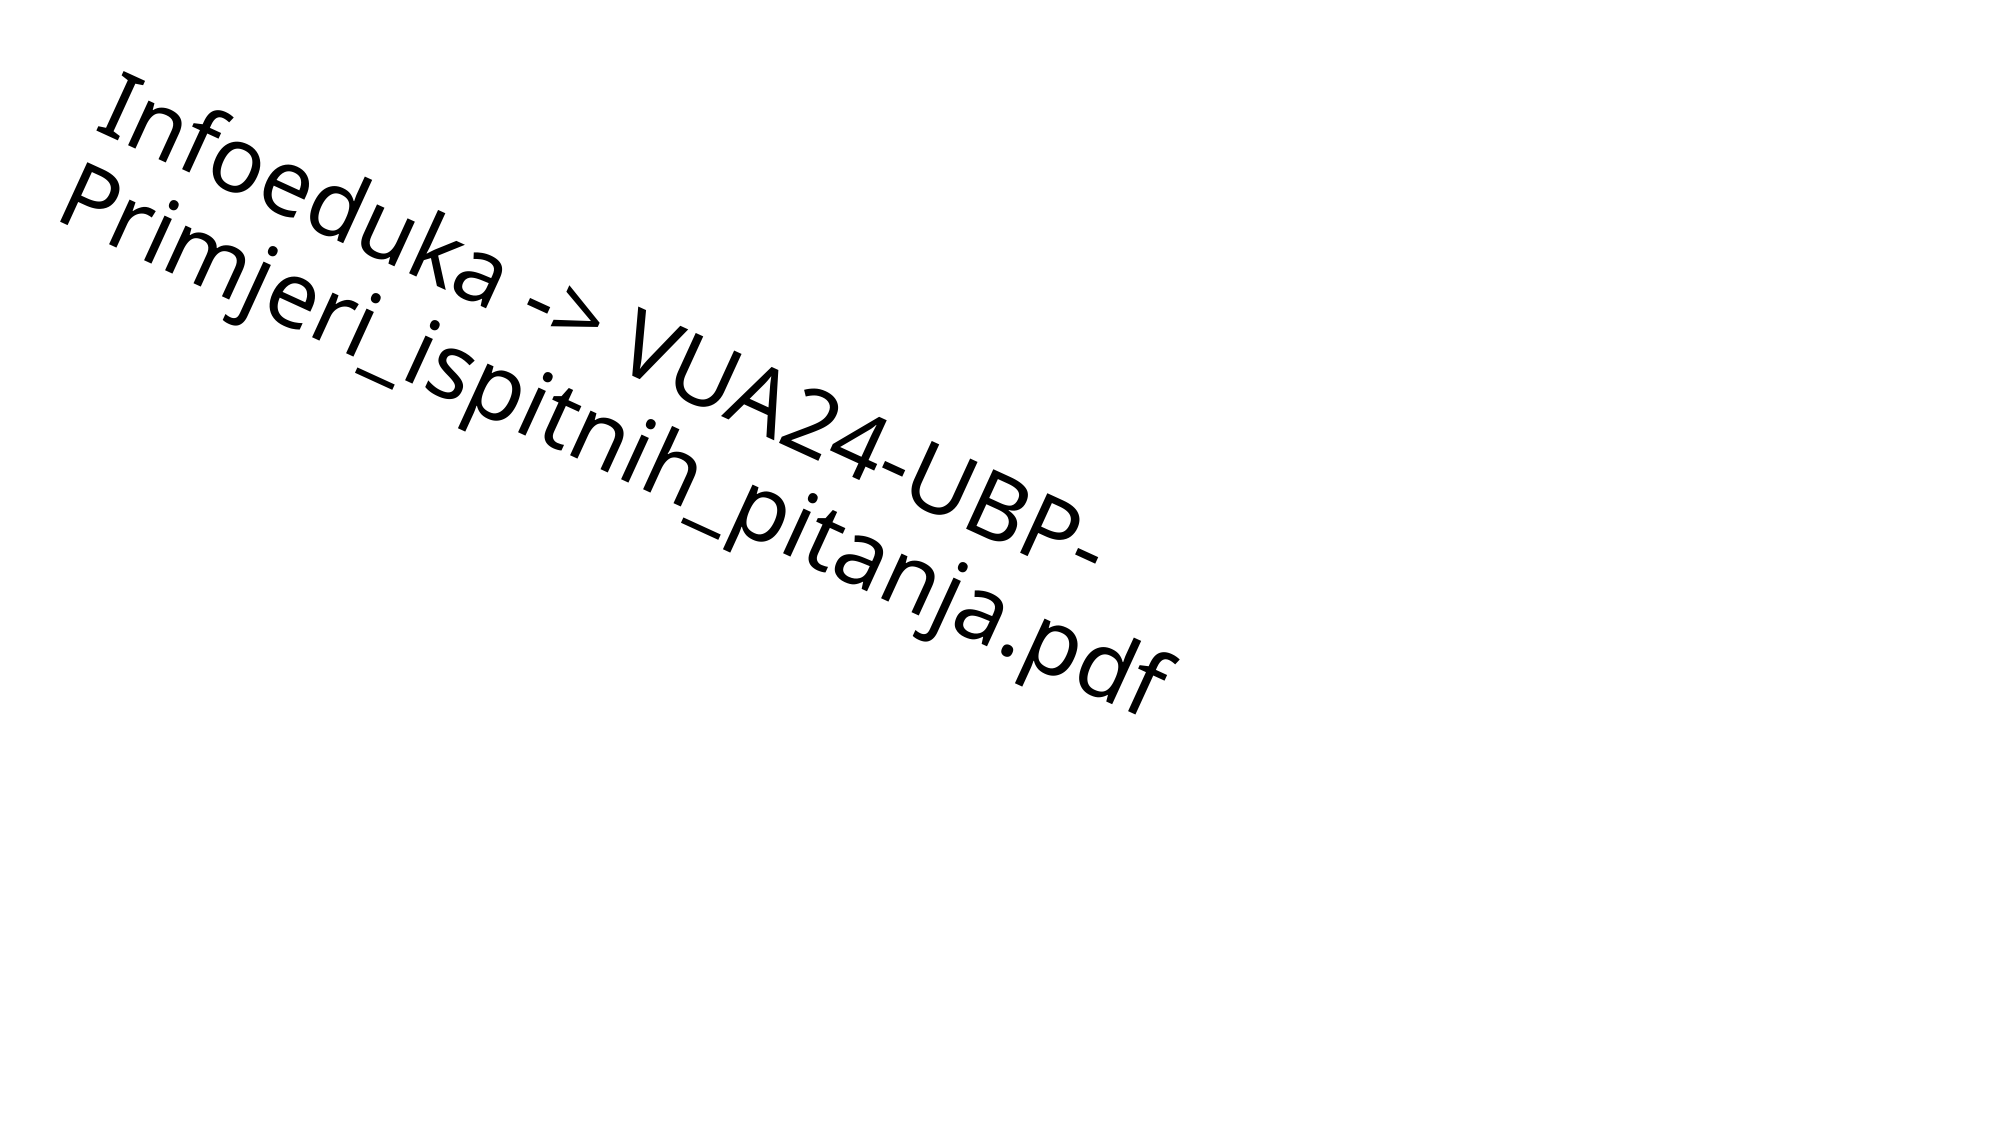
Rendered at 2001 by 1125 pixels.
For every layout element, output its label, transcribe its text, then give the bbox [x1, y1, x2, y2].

title Infoeduka -> VUA24-UBP-Primjeri_ispitnih_pitanja.pdf [0, 0, 2000, 1125]
